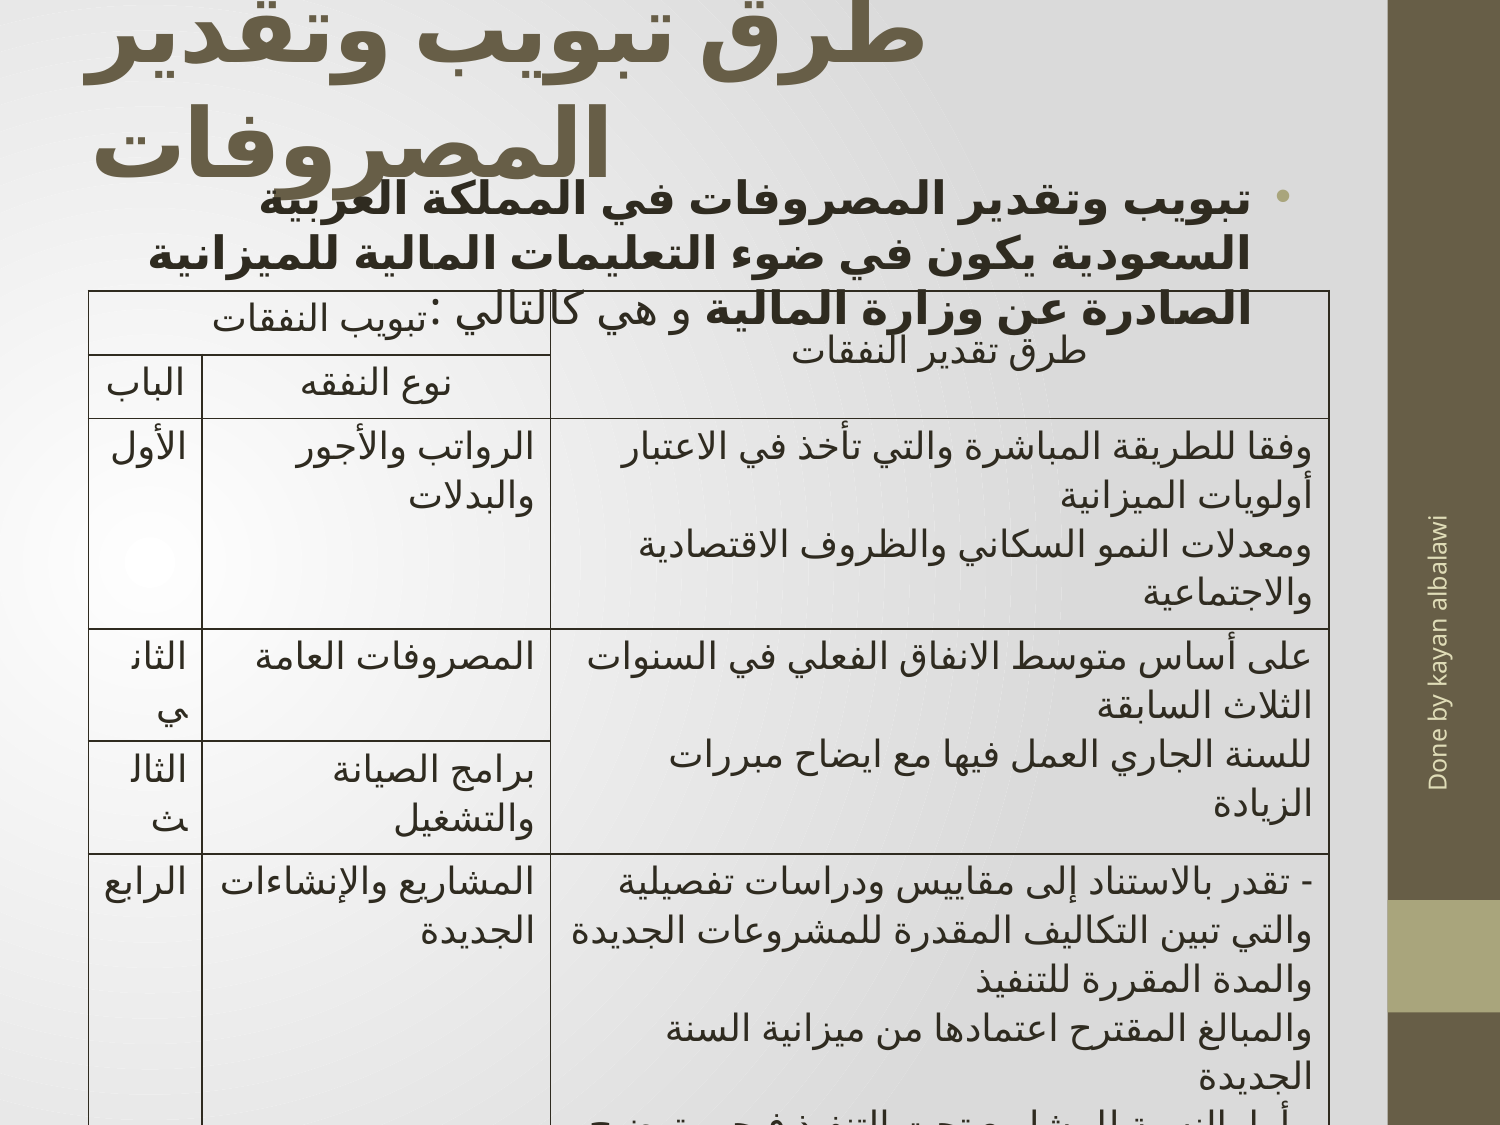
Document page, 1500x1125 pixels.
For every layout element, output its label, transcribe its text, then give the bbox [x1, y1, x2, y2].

table_cell الثاني [89, 630, 201, 740]
table_cell برامج الصيانة والتشغيل [203, 742, 550, 853]
table_cell - تقدر بالاستناد إلى مقاييس ودراسات تفصيلية والتي تبين التكاليف المقدرة للمشروعات الجديدة والمدة المقررة للتنفيذ والمبالغ المقترح اعتمادها من ميزانية السنة الجديدة - أما بالنسبة للمشاريع تحت التنفيذ فيجب توضيح الوضع المالي في السنوات السابقة وحركة الصرف خلال السنة الحالية والوضع المالي للسنة المقبلة ثم يتم توزيع الباقي من التكاليف على السنوات التالية [551, 855, 1328, 1125]
table_cell الرواتب والأجور والبدلات [203, 419, 550, 628]
table_cell الأول [89, 419, 201, 628]
footer Done by kayan albalawi [1408, 500, 1469, 889]
table_cell نوع النفقه [203, 356, 550, 418]
table_cell المشاريع والإنشاءات الجديدة [203, 855, 550, 1125]
table_header طرق تقدير النفقات [551, 292, 1328, 418]
table_cell وفقا للطريقة المباشرة والتي تأخذ في الاعتبار أولويات الميزانية ومعدلات النمو السكاني والظروف الاقتصادية والاجتماعية [551, 419, 1328, 628]
table_cell الثالث [89, 742, 201, 853]
table_cell على أساس متوسط الانفاق الفعلي في السنوات الثلاث السابقة للسنة الجاري العمل فيها مع ايضاح مبررات الزيادة [551, 630, 1328, 853]
title طرق تبويب وتقدير المصروفات [75, 45, 1325, 160]
table_cell الرابع [89, 855, 201, 1125]
table_cell المصروفات العامة [203, 630, 550, 740]
table_header تبويب النفقات [89, 292, 550, 354]
table_cell الباب [89, 356, 201, 418]
list تبويب وتقدير المصروفات في المملكة العربية السعودية يكون في ضوء التعليمات المالية للميزانية الصادرة عن وزارة المالية و هي كالتالي : [75, 160, 1325, 1050]
